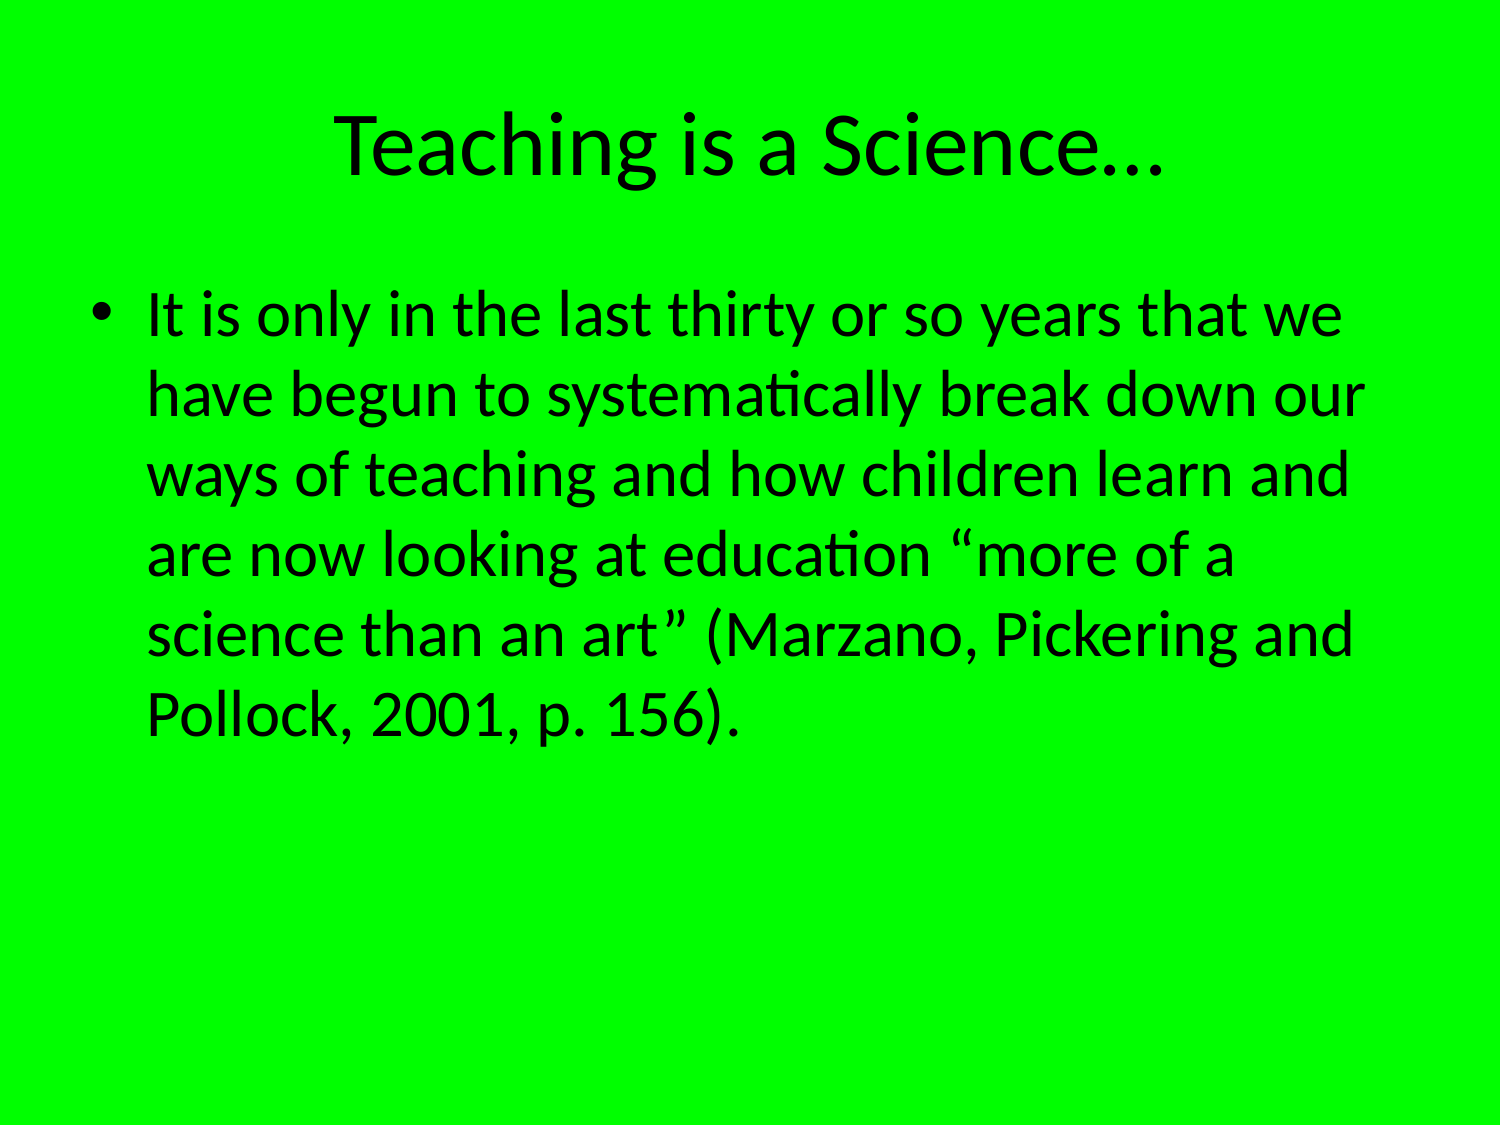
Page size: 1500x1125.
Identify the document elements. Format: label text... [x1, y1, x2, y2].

title Teaching is a Science… [75, 45, 1425, 233]
list It is only in the last thirty or so years that we have begun to systematically break down our ways of teaching and how children learn and are now looking at education “more of a science than an art” (Marzano, Pickering and Pollock, 2001, p. 156). [75, 262, 1425, 1005]
